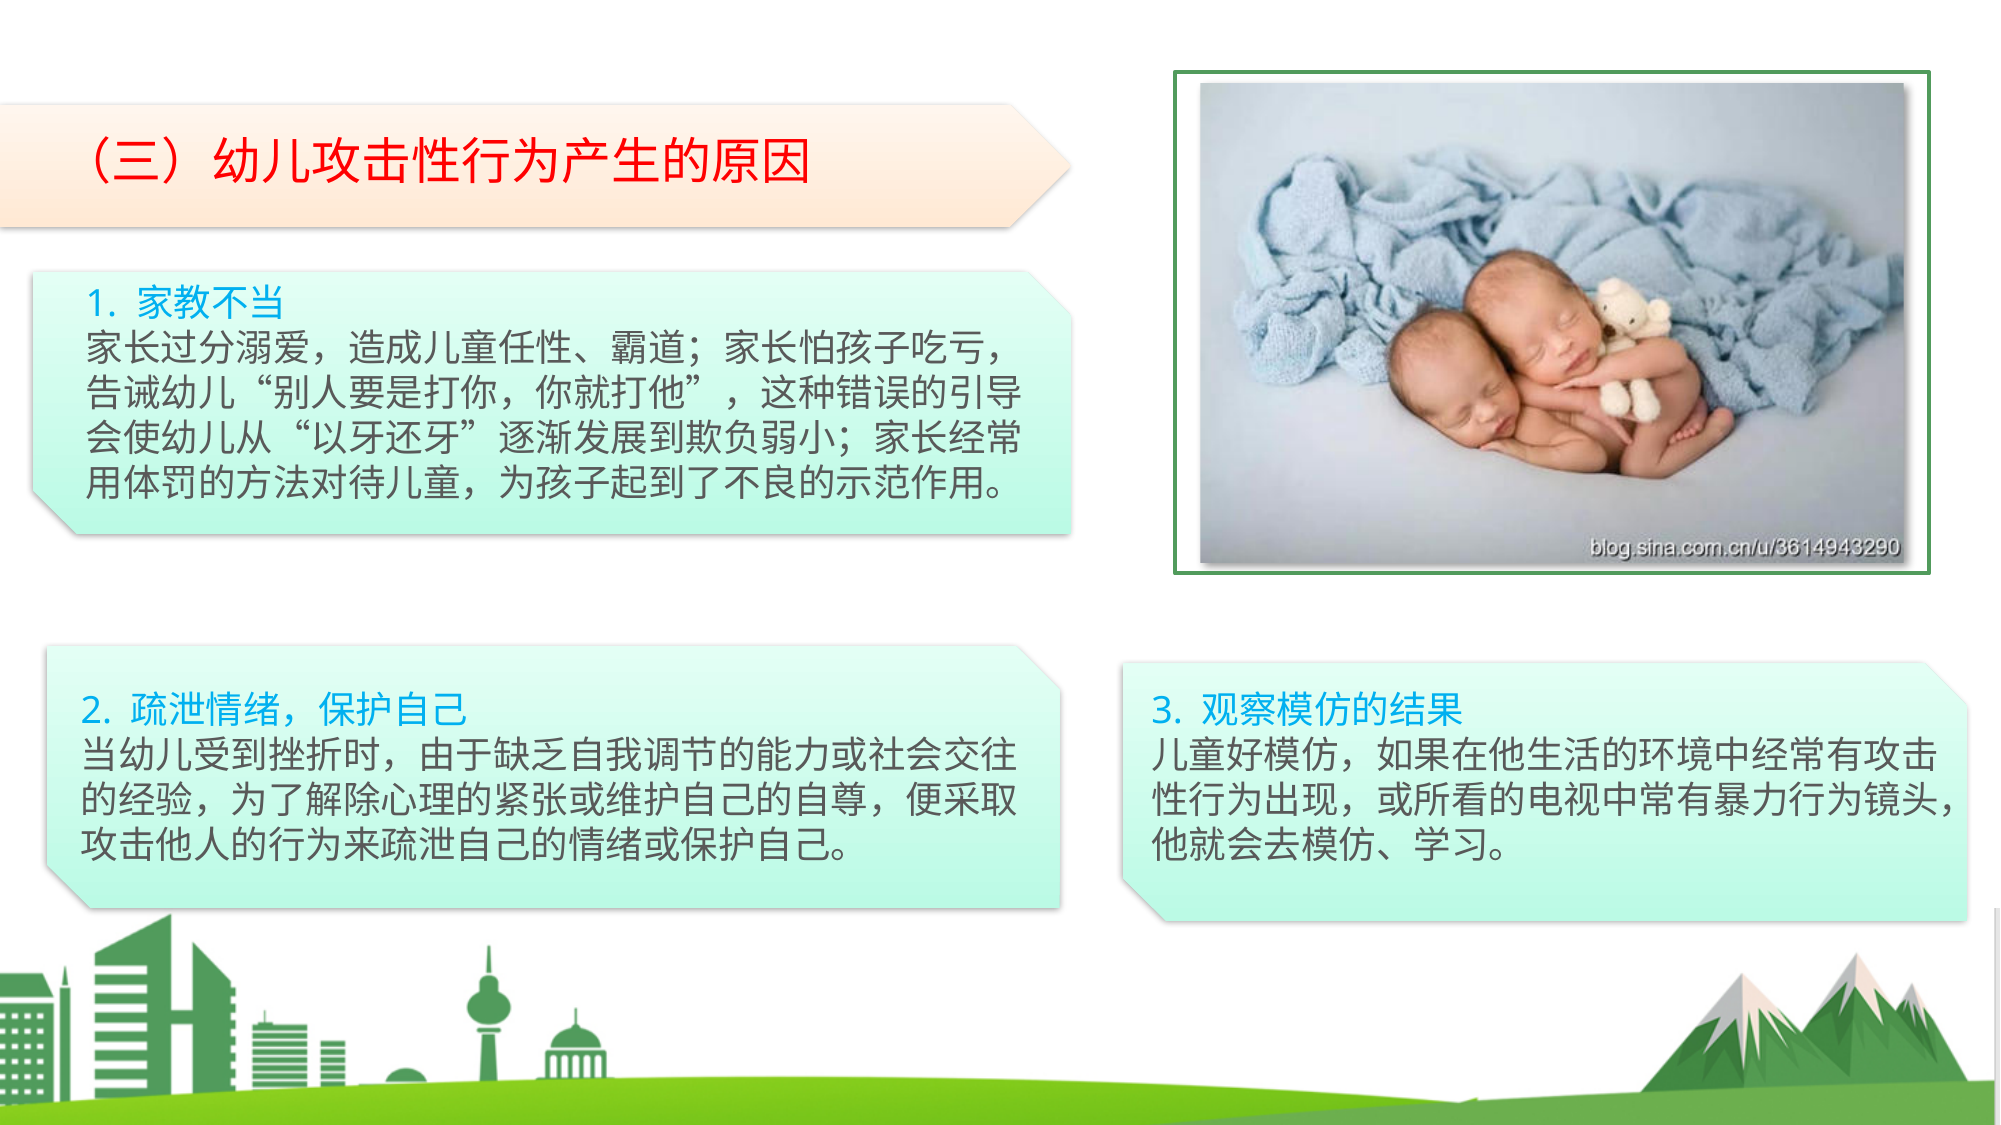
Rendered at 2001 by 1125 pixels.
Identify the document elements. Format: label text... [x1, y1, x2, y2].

text_box 1. 家教不当 家长过分溺爱，造成儿童任性、霸道；家长怕孩子吃亏，告诫幼儿“别人要是打你，你就打他”，这种错误的引导会使幼儿从“以牙还牙”逐渐发展到欺负弱小；家长经常用体罚的方法对待儿童，为孩子起到了不良的示范作用。 [70, 272, 1071, 512]
text_box [1122, 662, 1969, 905]
text_box 2. 疏泄情绪，保护自己 当幼儿受到挫折时，由于缺乏自我调节的能力或社会交往的经验，为了解除心理的紧张或维护自己的自尊，便采取攻击他人的行为来疏泄自己的情绪或保护自己。 [65, 678, 1035, 905]
text_box [32, 271, 1072, 535]
text_box （三）幼儿攻击性行为产生的原因 [46, 122, 1106, 198]
text_box [0, 103, 1040, 228]
text_box [1173, 70, 1931, 575]
picture [0, 907, 2000, 1125]
text_box [46, 645, 1061, 905]
text_box 3. 观察模仿的结果 儿童好模仿，如果在他生活的环境中经常有攻击性行为出现，或所看的电视中常有暴力行为镜头，他就会去模仿、学习。 [1136, 678, 1968, 874]
